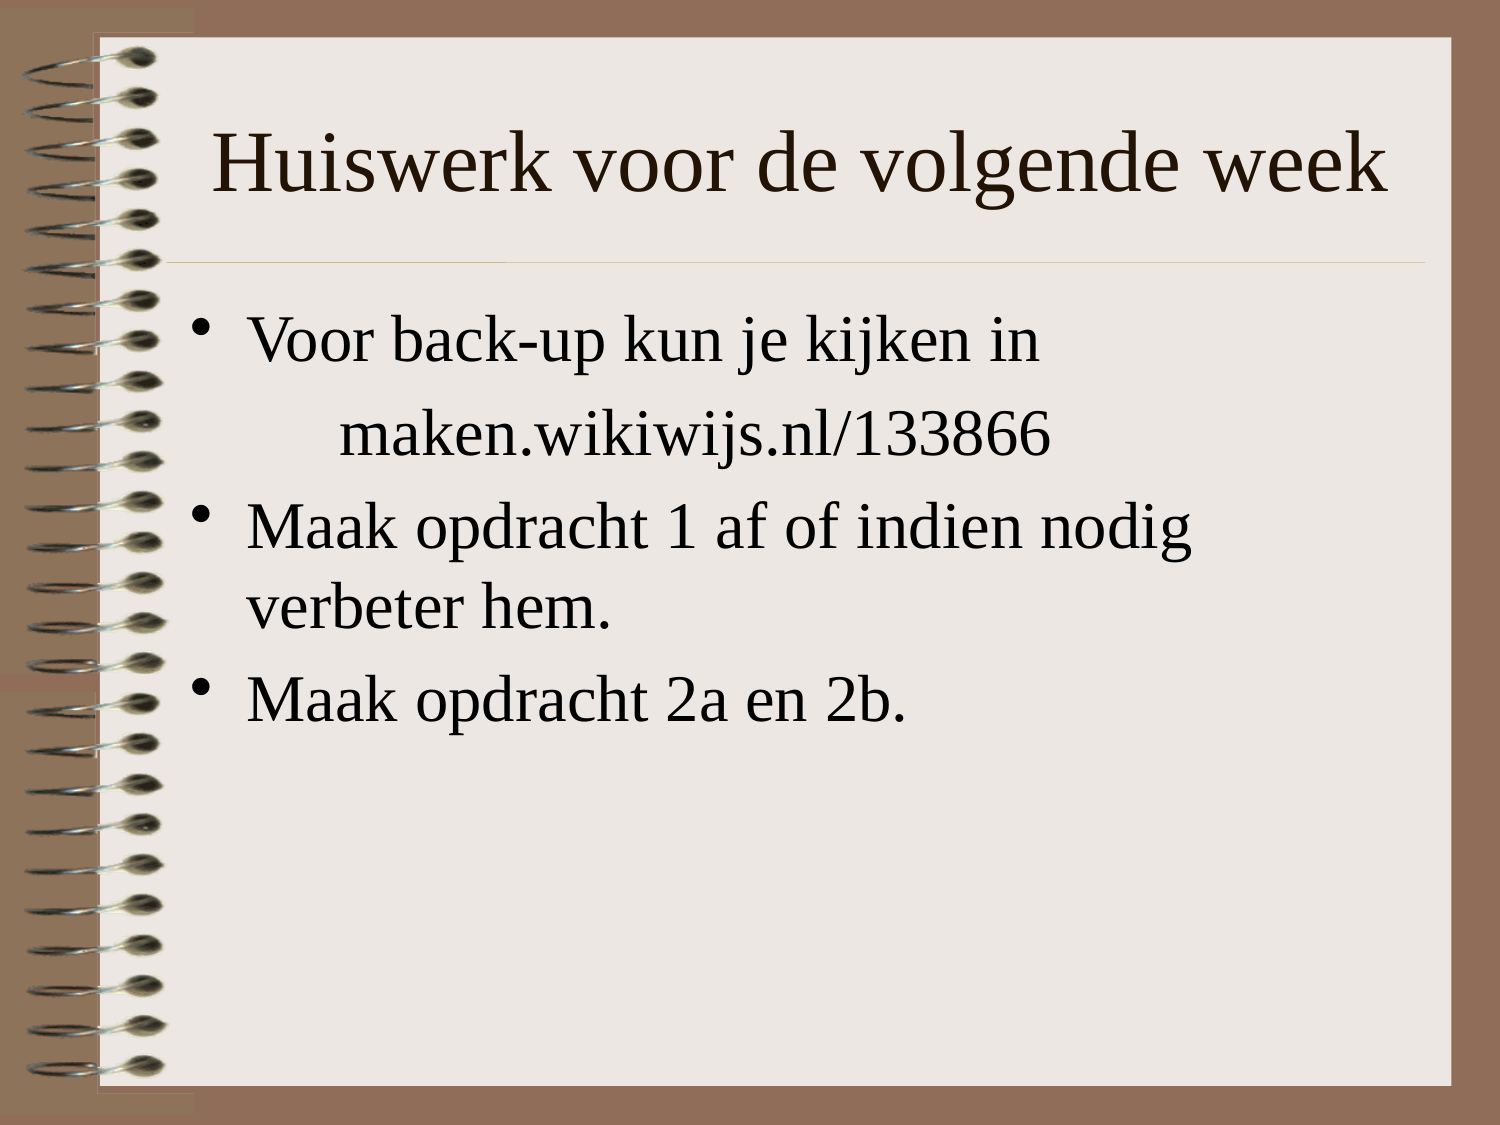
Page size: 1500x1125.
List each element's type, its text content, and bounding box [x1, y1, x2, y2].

list Voor back-up kun je kijken in maken.wikiwijs.nl/133866 Maak opdracht 1 af of indien nodig verbeter hem. Maak opdracht 2a en 2b. [174, 287, 1425, 963]
picture [0, 692, 194, 1115]
picture [0, 8, 194, 674]
title Huiswerk voor de volgende week [174, 62, 1425, 250]
